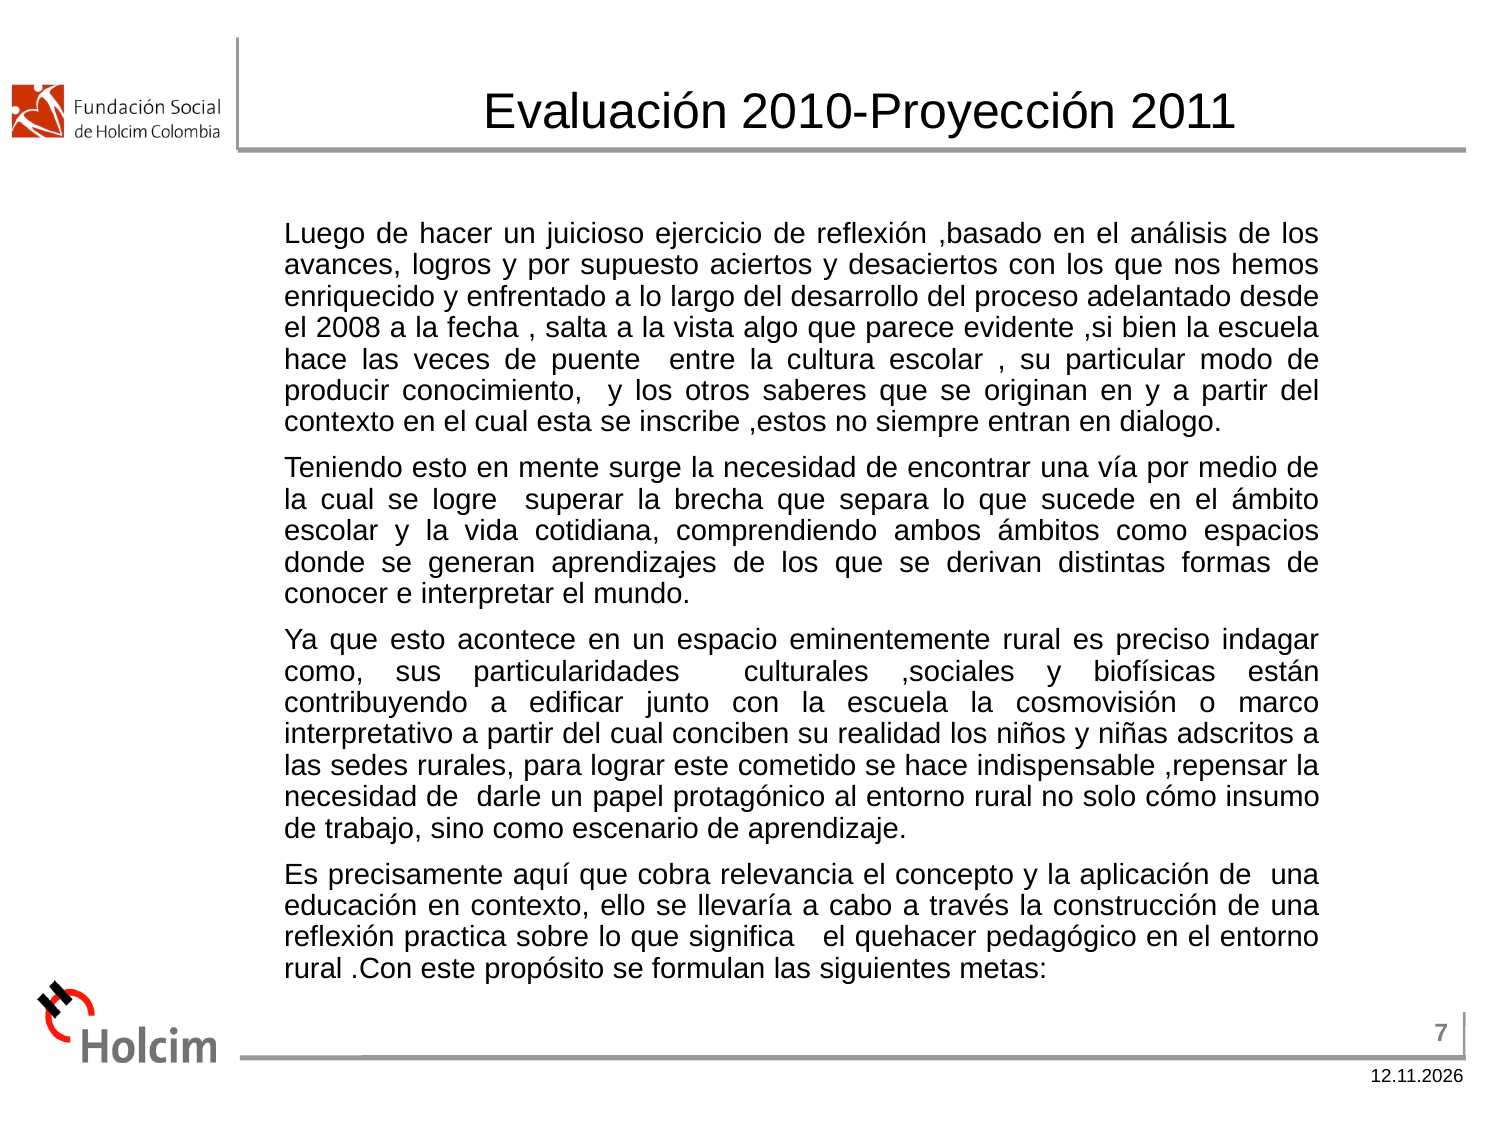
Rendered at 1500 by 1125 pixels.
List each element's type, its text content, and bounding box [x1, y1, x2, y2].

text_box Luego de hacer un juicioso ejercicio de reflexión ,basado en el análisis de los avances, logros y por supuesto aciertos y desaciertos con los que nos hemos enriquecido y enfrentado a lo largo del desarrollo del proceso adelantado desde el 2008 a la fecha , salta a la vista algo que parece evidente ,si bien la escuela hace las veces de puente entre la cultura escolar , su particular modo de producir conocimiento, y los otros saberes que se originan en y a partir del contexto en el cual esta se inscribe ,estos no siempre entran en dialogo. Teniendo esto en mente surge la necesidad de encontrar una vía por medio de la cual se logre superar la brecha que separa lo que sucede en el ámbito escolar y la vida cotidiana, comprendiendo ambos ámbitos como espacios donde se generan aprendizajes de los que se derivan distintas formas de conocer e interpretar el mundo. Ya que esto acontece en un espacio eminentemente rural es preciso indagar como, sus particularidades culturales ,sociales y biofísicas están contribuyendo a edificar junto con la escuela la cosmovisión o marco interpretativo a partir del cual conciben su realidad los niños y niñas adscritos a las sedes rurales, para lograr este cometido se hace indispensable ,repensar la necesidad de darle un papel protagónico al entorno rural no solo cómo insumo de trabajo, sino como escenario de aprendizaje. Es precisamente aquí que cobra relevancia el concepto y la aplicación de una educación en contexto, ello se llevaría a cabo a través la construcción de una reflexión practica sobre lo que significa el quehacer pedagógico en el entorno rural .Con este propósito se formulan las siguientes metas: [269, 210, 1336, 1125]
picture [37, 980, 216, 1063]
picture [0, 70, 235, 168]
title Evaluación 2010-Proyección 2011 [239, 67, 1483, 151]
